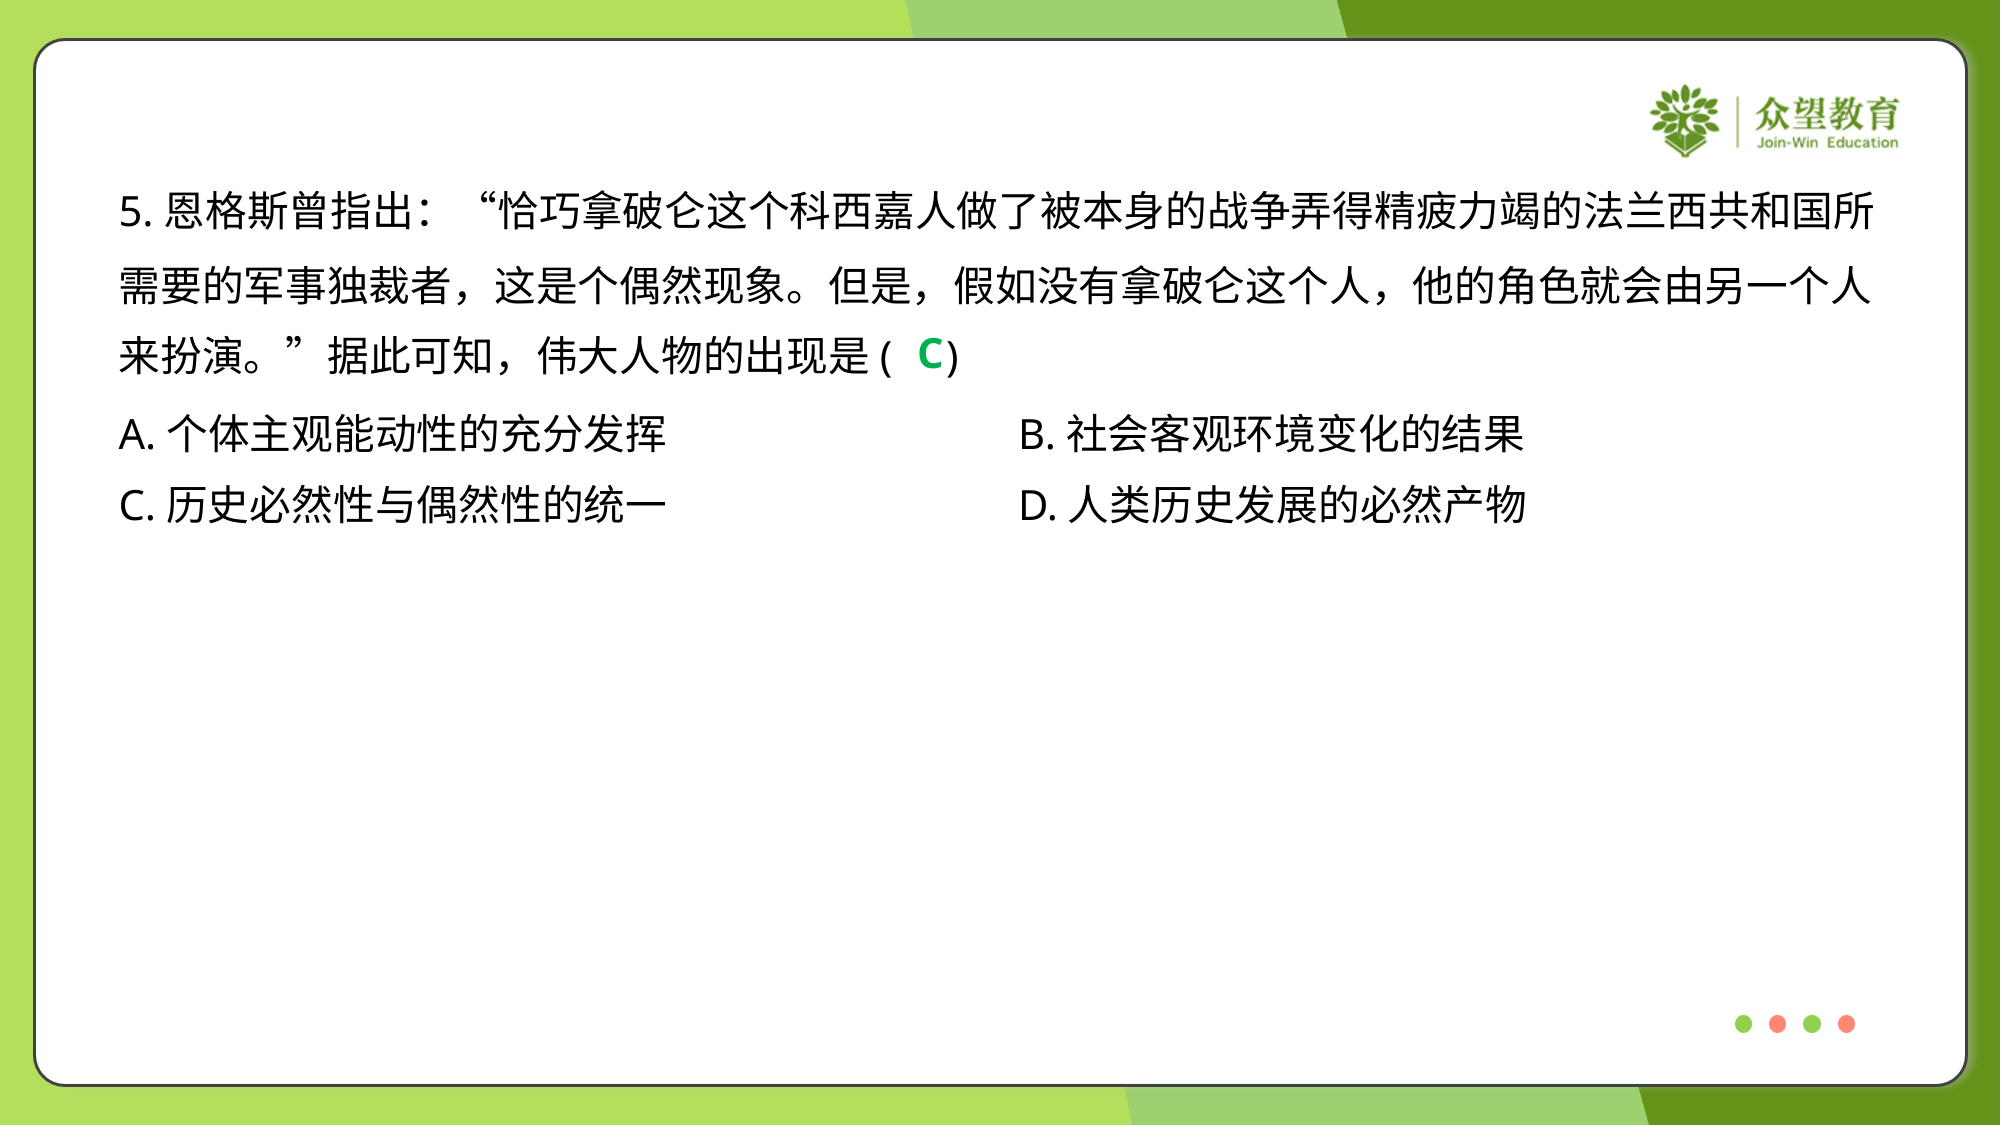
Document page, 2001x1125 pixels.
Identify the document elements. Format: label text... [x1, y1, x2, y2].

text_box 5.恩格斯曾指出：“恰巧拿破仑这个科西嘉人做了被本身的战争弄得精疲力竭的法兰西共和国所 需要的军事独裁者，这是个偶然现象。但是，假如没有拿破仑这个人，他的角色就会由另一个人 来扮演。”据此可知，伟大人物的出现是( ) [118, 159, 1883, 373]
text_box A.个体主观能动性的充分发挥 B.社会客观环境变化的结果 C.历史必然性与偶然性的统一 D.人类历史发展的必然产物 [118, 382, 1883, 522]
text_box C [901, 306, 960, 371]
picture [0, 0, 2000, 1125]
